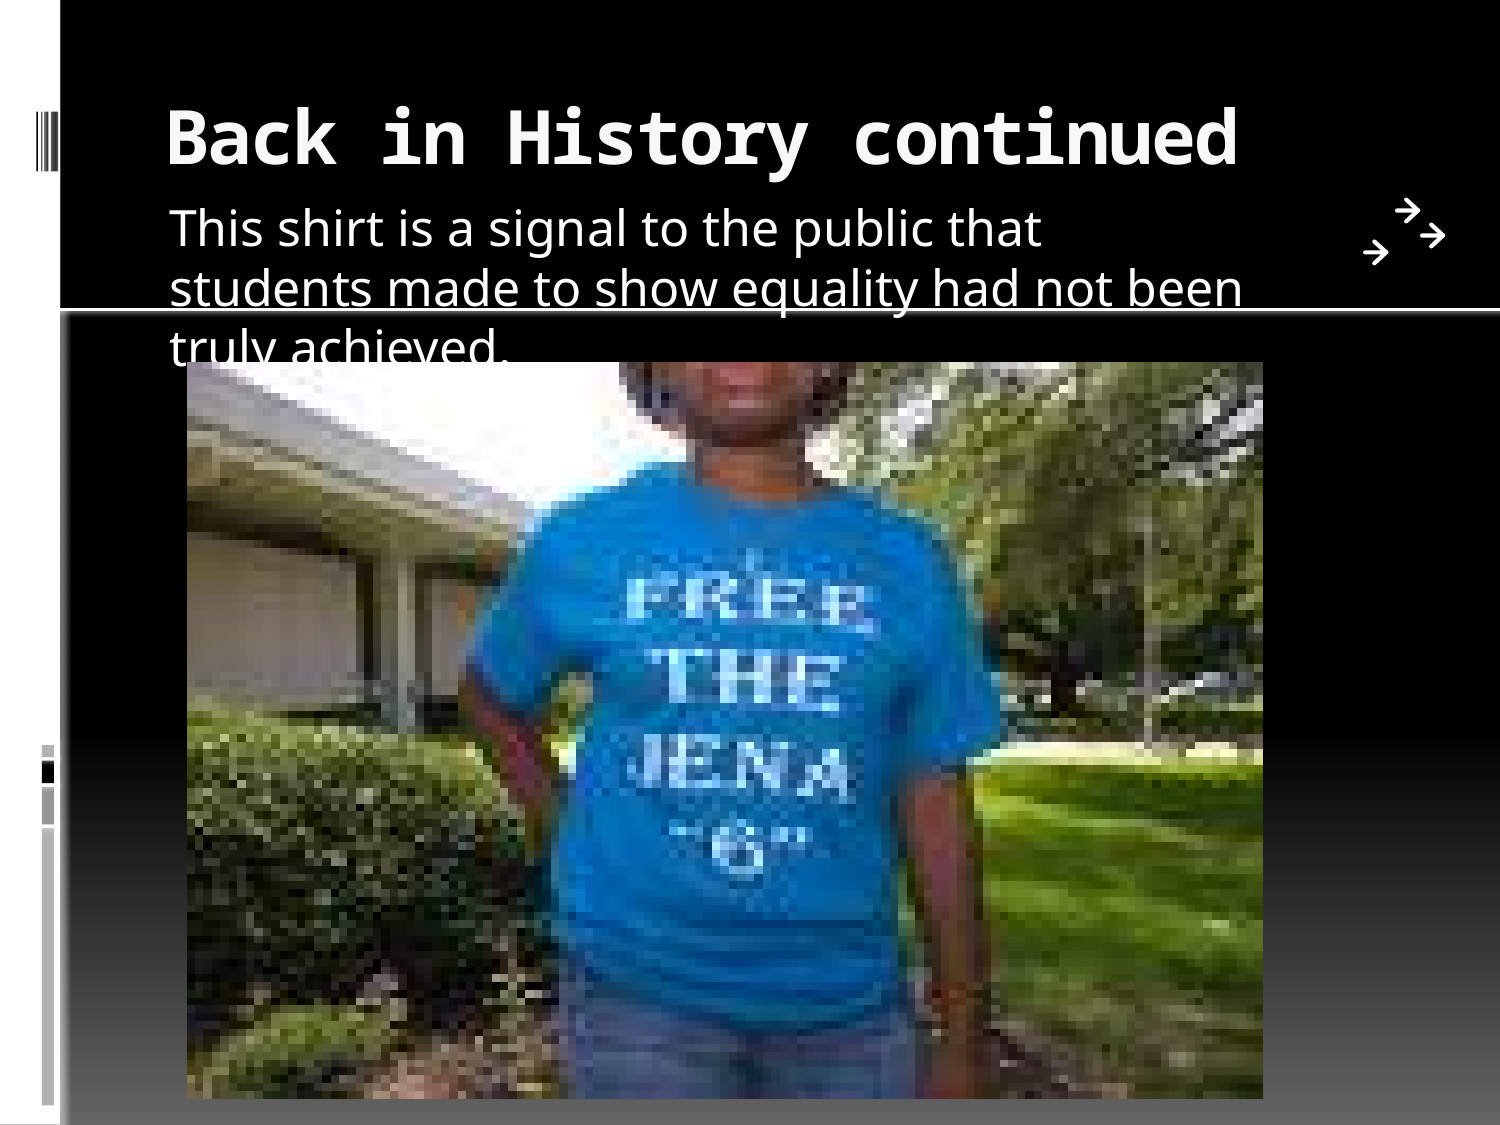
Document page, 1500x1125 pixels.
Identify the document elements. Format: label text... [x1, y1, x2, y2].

title Back in History continued [150, 72, 1275, 188]
list This shirt is a signal to the public that students made to show equality had not been truly achieved. [150, 188, 1275, 302]
picture [187, 361, 1263, 1099]
